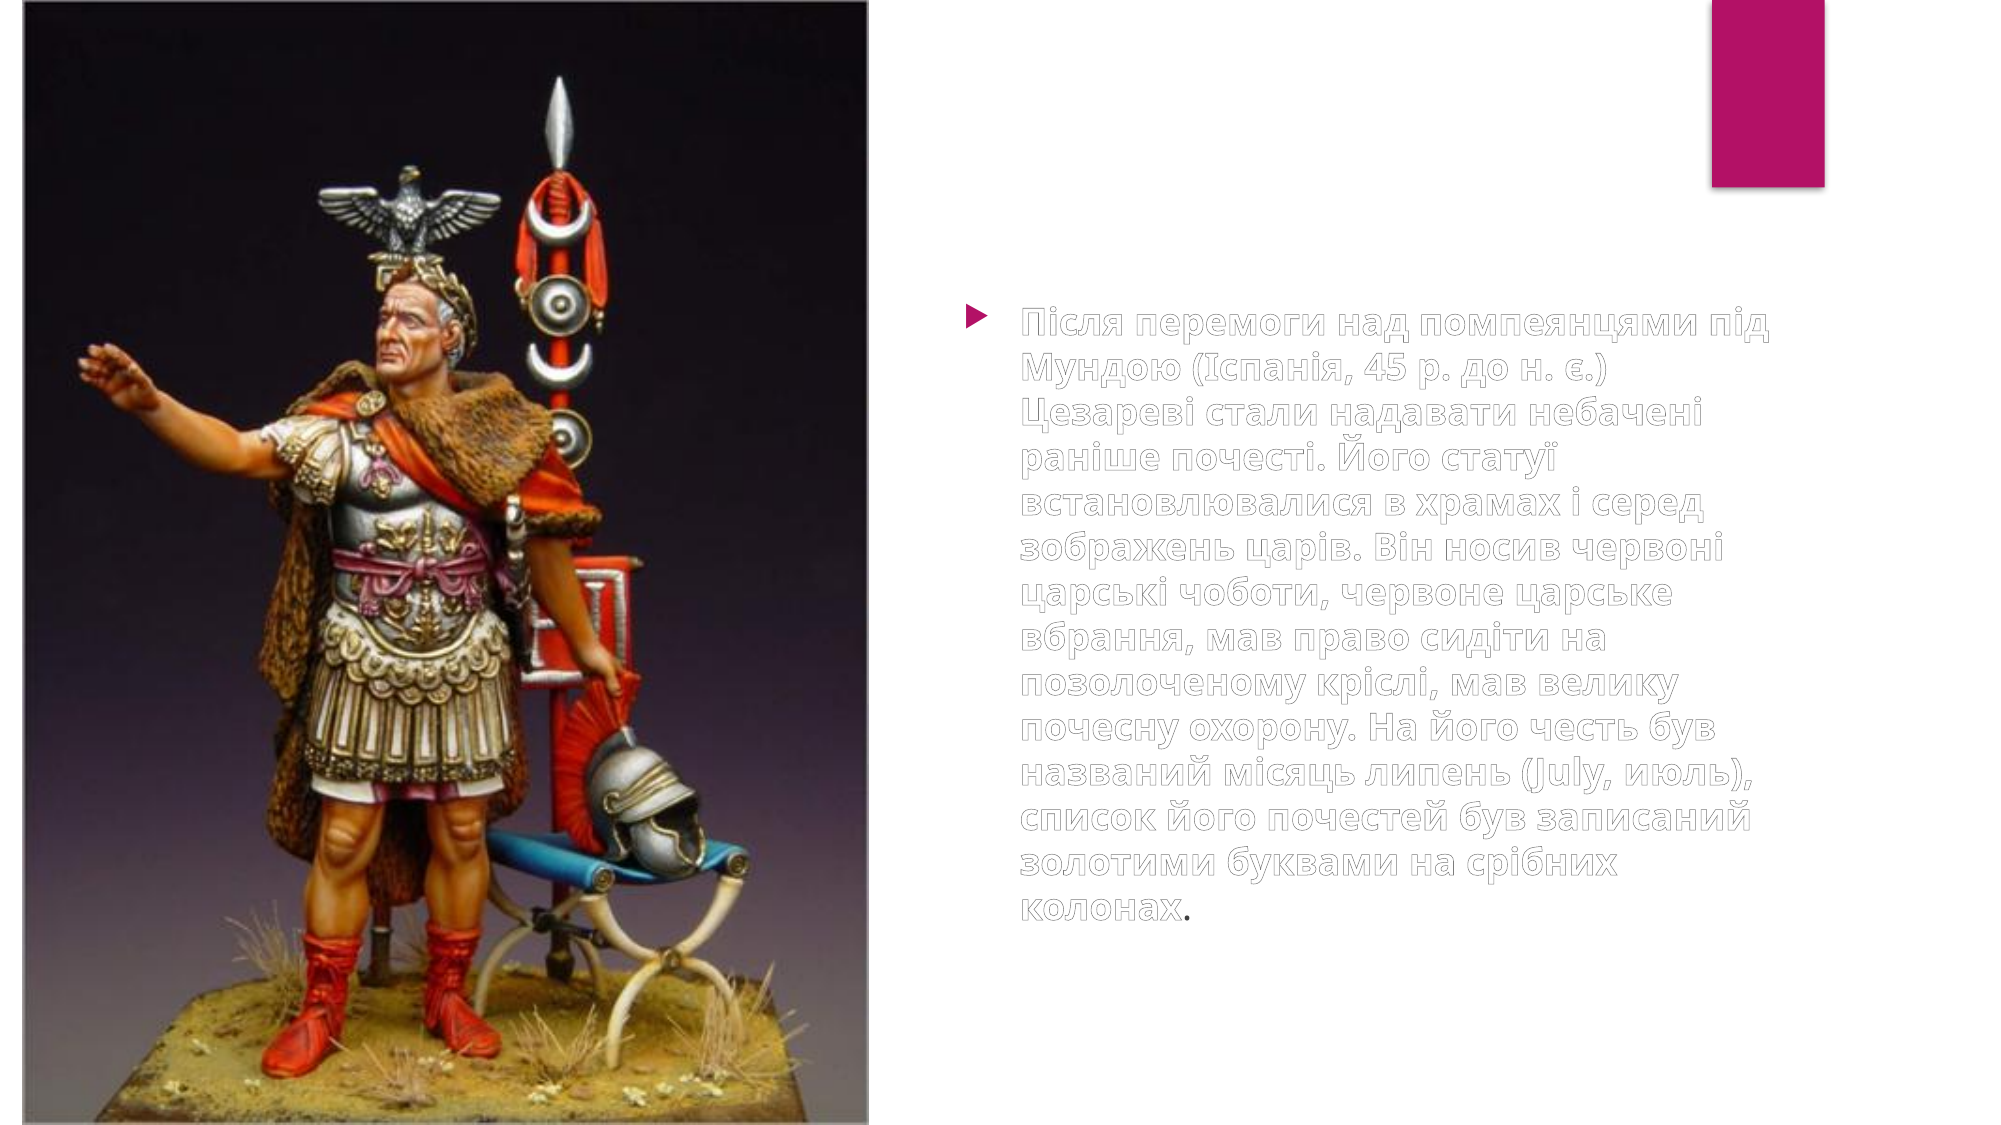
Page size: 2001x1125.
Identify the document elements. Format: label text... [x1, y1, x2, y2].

picture [22, 0, 869, 1125]
list Після перемоги над помпеянцями під Мундою (Іспанія, 45 р. до н. є.) Цезареві стали надавати небачені раніше почесті. Його статуї встановлювалися в храмах і серед зображень царів. Він носив червоні царські чоботи, червоне царське вбрання, мав право сидіти на позолоченому кріслі, мав велику почесну охорону. На його честь був названий місяць липень (July, июль), список його почестей був записаний золотими буквами на срібних колонах. [948, 237, 1800, 988]
